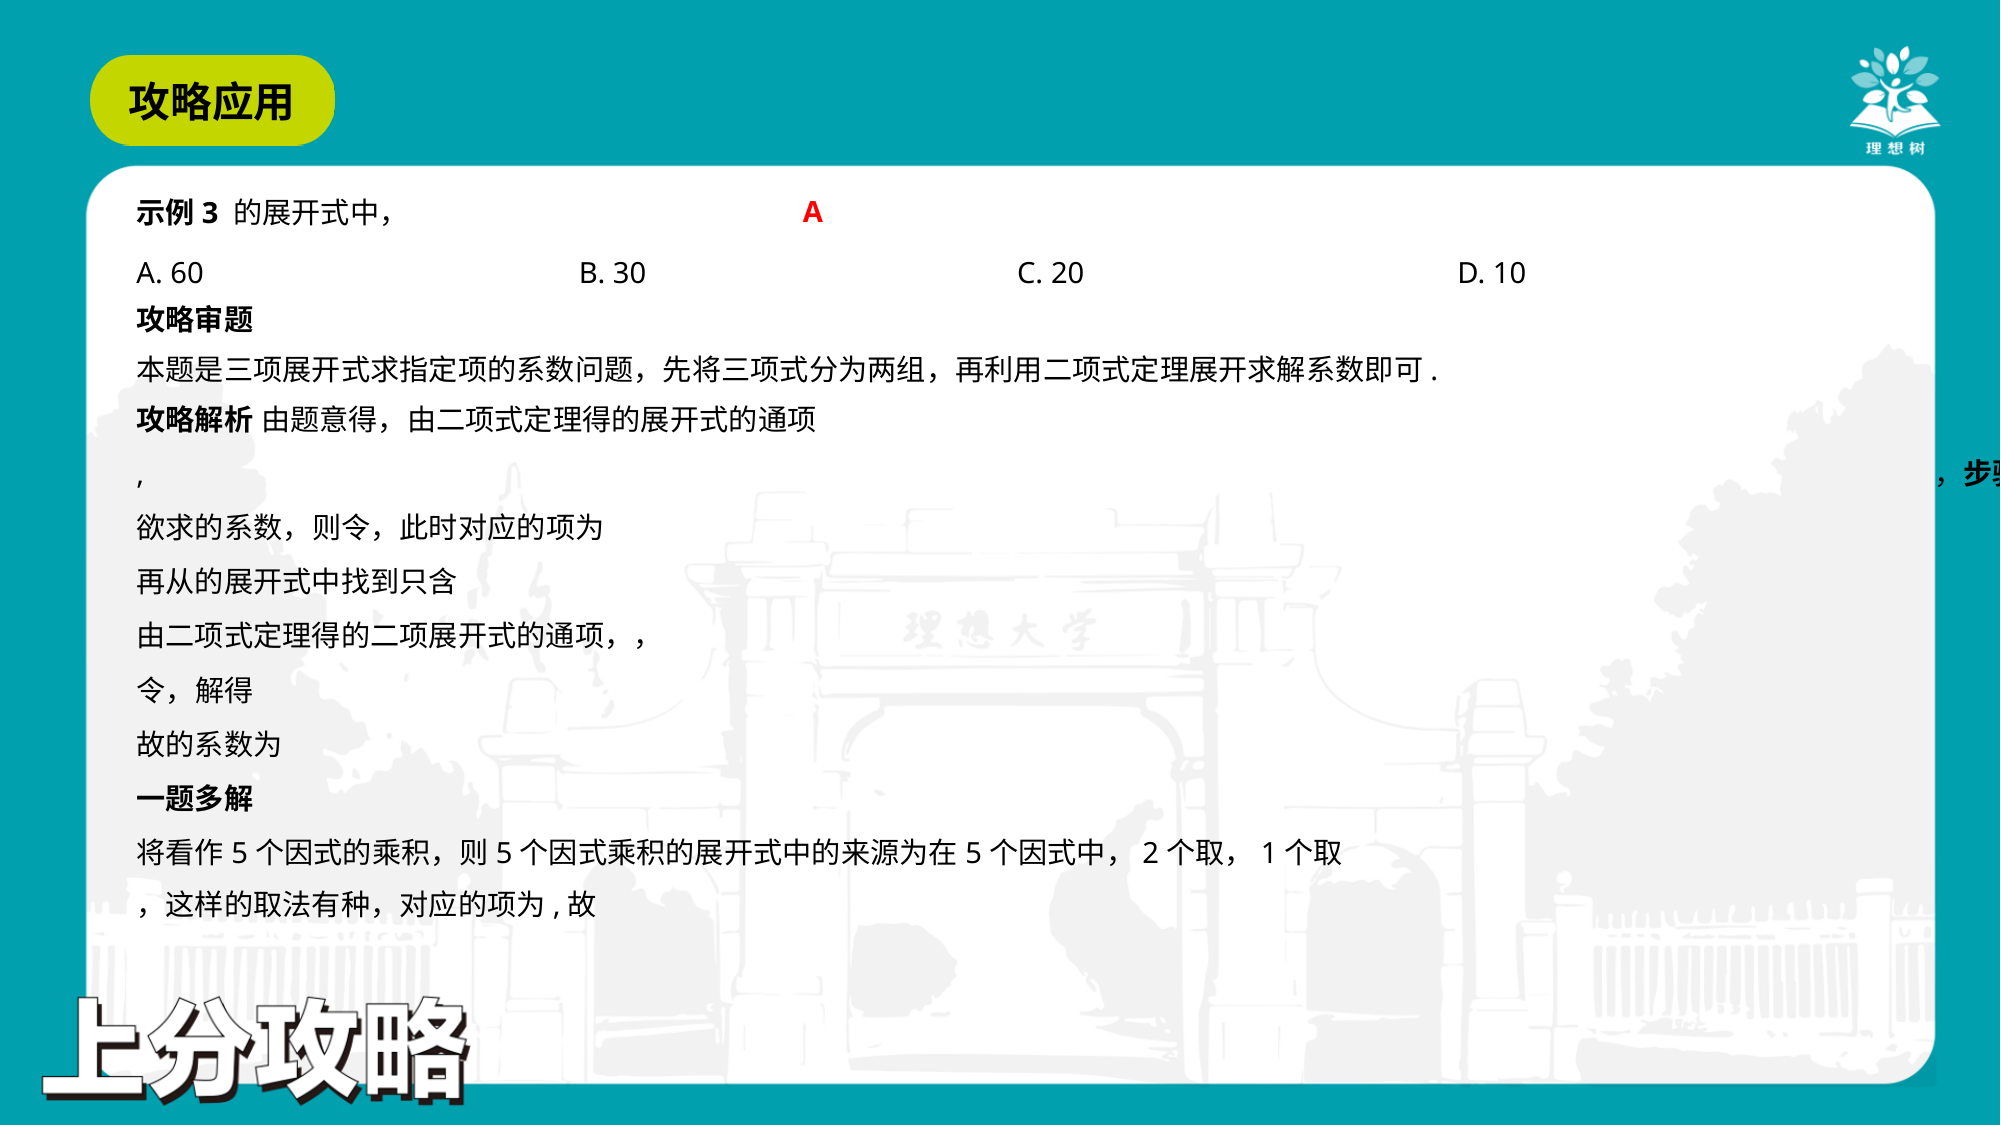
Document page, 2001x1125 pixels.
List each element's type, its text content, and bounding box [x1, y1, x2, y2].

text_box 攻略审题 本题是三项展开式求指定项的系数问题，先将三项式分为两组，再利用二项式定理展开求解系数即可. [136, 282, 1865, 381]
picture [0, 0, 2000, 1125]
text_box A [795, 176, 831, 223]
text_box A. 60 B. 30 C. 20 D. 10 [136, 224, 1865, 282]
